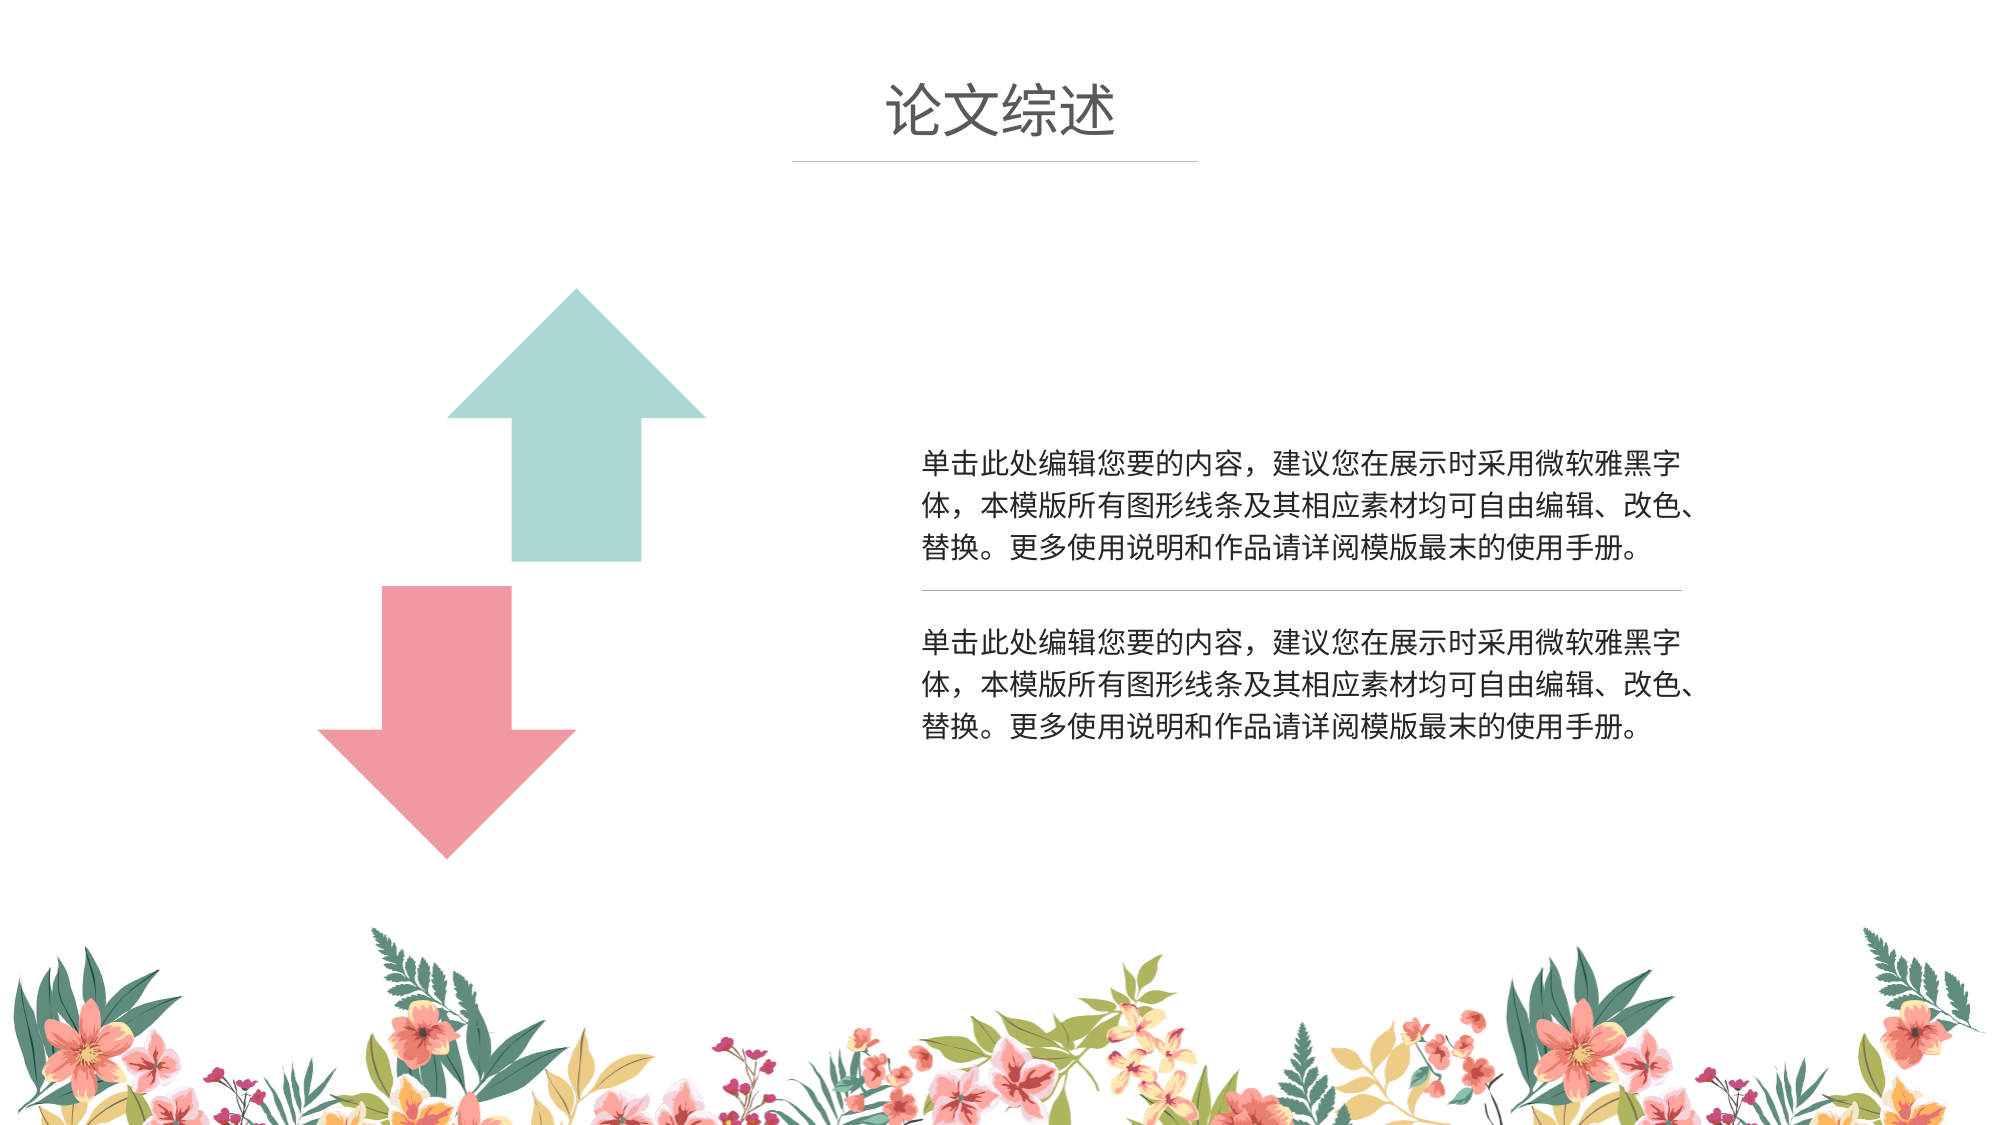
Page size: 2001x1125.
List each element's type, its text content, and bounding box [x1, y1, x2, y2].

text_box 单击此处编辑您要的内容，建议您在展示时采用微软雅黑字体，本模版所有图形线条及其相应素材均可自由编辑、改色、替换。更多使用说明和作品请详阅模版最末的使用手册。 单击此处编辑您要的内容，建议您在展示时采用微软雅黑字体，本模版所有图形线条及其相应素材均可自由编辑、改色、替换。更多使用说明和作品请详阅模版最末的使用手册。 [921, 594, 1683, 744]
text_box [317, 288, 707, 860]
picture [8, 927, 2000, 1125]
text_box 论文综述 [869, 67, 1140, 152]
text_box 单击此处编辑您要的内容，建议您在展示时采用微软雅黑字体，本模版所有图形线条及其相应素材均可自由编辑、改色、替换。更多使用说明和作品请详阅模版最末的使用手册。 单击此处编辑您要的内容，建议您在展示时采用微软雅黑字体，本模版所有图形线条及其相应素材均可自由编辑、改色、替换。更多使用说明和作品请详阅模版最末的使用手册。 [921, 438, 1683, 593]
